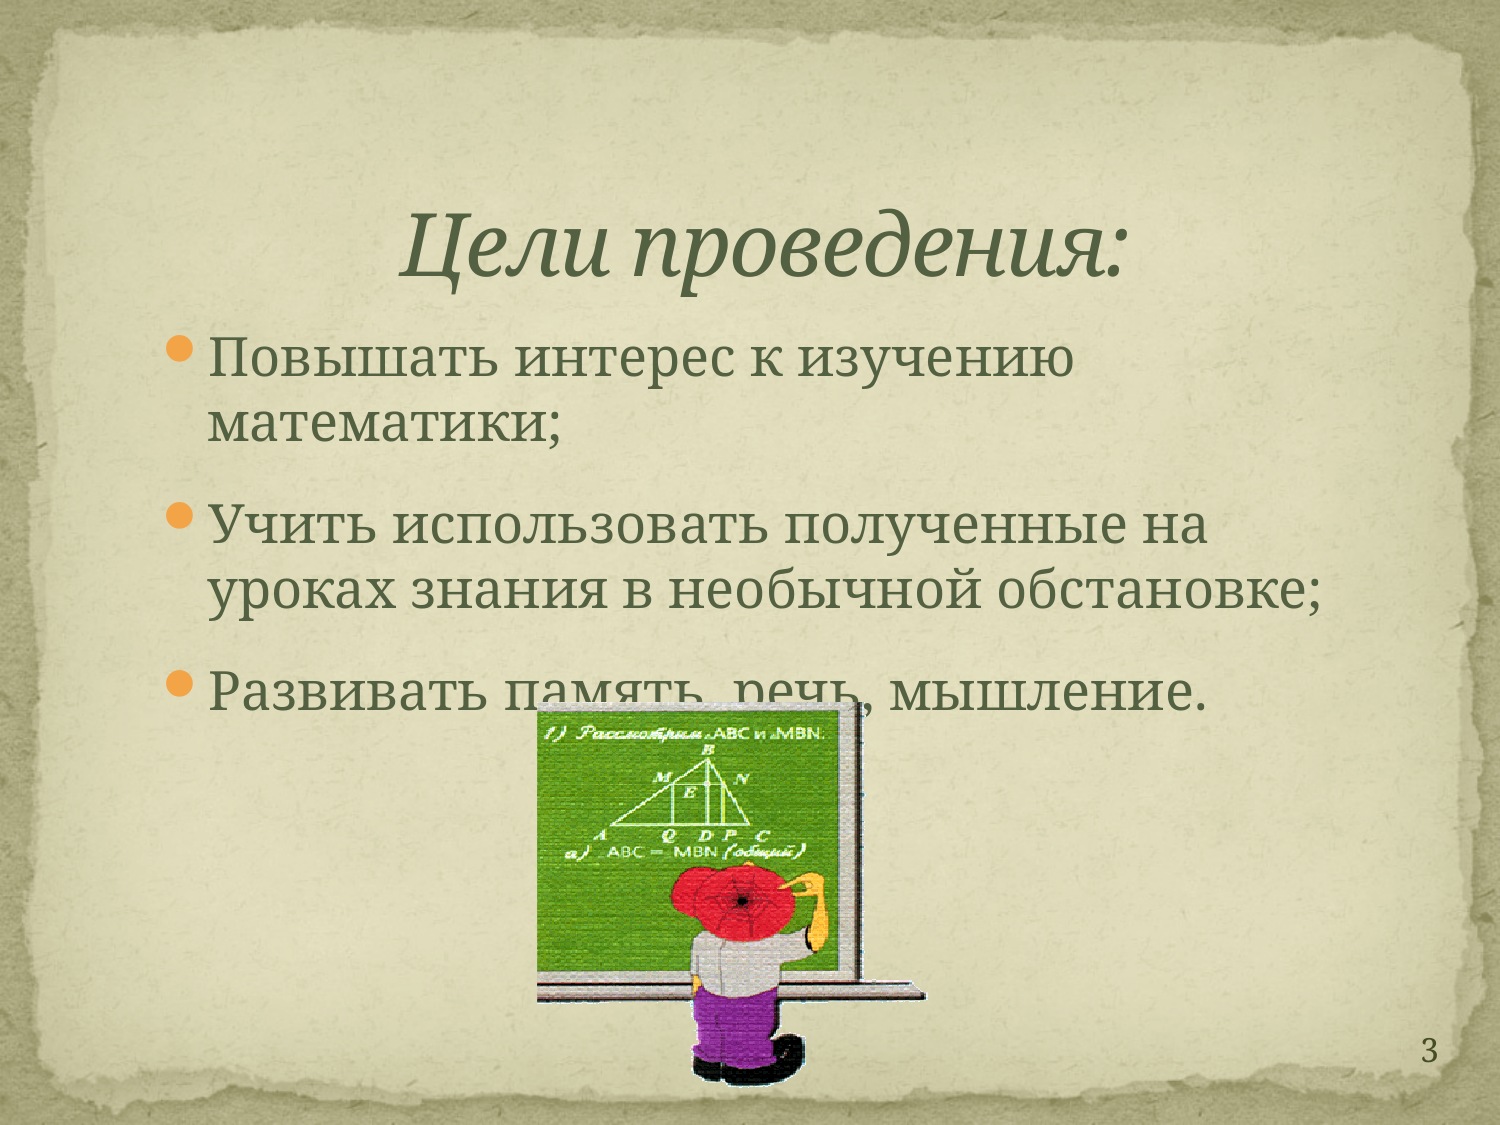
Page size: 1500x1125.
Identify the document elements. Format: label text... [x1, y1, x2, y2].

picture [537, 702, 928, 1090]
list Повышать интерес к изучению математики; Учить использовать полученные на уроках знания в необычной обстановке; Развивать память, речь, мышление. [147, 314, 1425, 1000]
title Цели проведения: [301, 101, 1437, 302]
slide_number 3 [1379, 1014, 1480, 1089]
